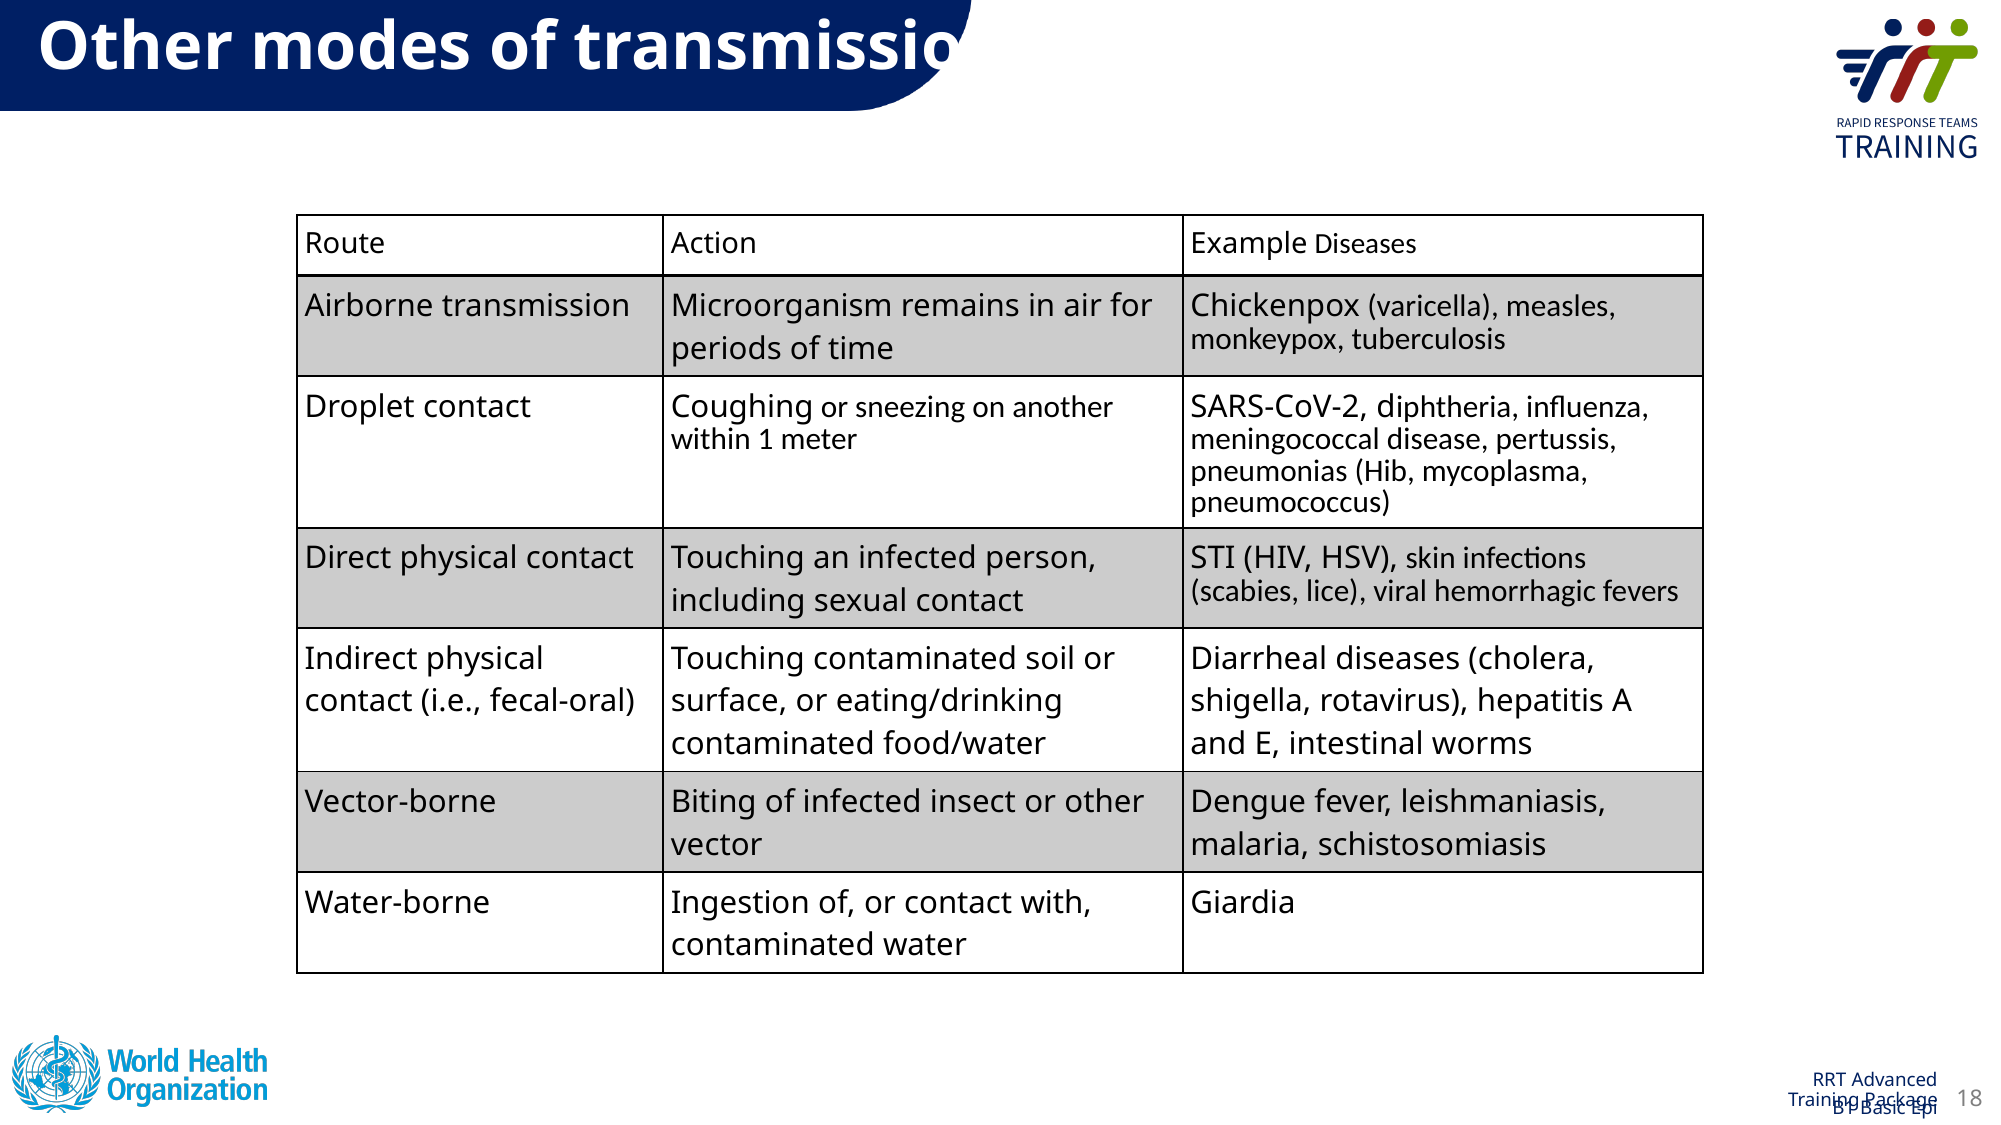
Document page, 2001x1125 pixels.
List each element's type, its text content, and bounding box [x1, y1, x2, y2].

table_cell Airborne transmission [298, 277, 662, 375]
table_cell Dengue fever, leishmaniasis, malaria, schistosomiasis [1184, 772, 1702, 871]
picture [58, 1050, 64, 1058]
table_cell Microorganism remains in air for periods of time [664, 277, 1182, 375]
table_cell Vector-borne [298, 772, 662, 871]
table_cell Biting of infected insect or other vector [664, 772, 1182, 871]
table_cell SARS-CoV-2, diphtheria, influenza, meningococcal disease, pertussis, pneumonias (Hib, mycoplasma, pneumococcus) [1184, 377, 1702, 527]
table_cell Touching an infected person, including sexual contact [664, 529, 1182, 627]
table_header Example Diseases [1184, 216, 1702, 274]
table_cell Water-borne [298, 873, 662, 972]
table_cell Indirect physical contact (i.e., fecal-oral) [298, 629, 662, 771]
table_cell Chickenpox (varicella), measles, monkeypox, tuberculosis [1184, 277, 1702, 375]
table_cell Coughing or sneezing on another within 1 meter [664, 377, 1182, 527]
table_cell Ingestion of, or contact with, contaminated water [664, 873, 1182, 972]
picture [12, 1083, 48, 1113]
picture [12, 1035, 267, 1113]
table_cell Droplet contact [298, 377, 662, 527]
table_cell Diarrheal diseases (cholera, shigella, rotavirus), hepatitis A and E, intestinal worms [1184, 629, 1702, 771]
table_cell Touching contaminated soil or surface, or eating/drinking contaminated food/water [664, 629, 1182, 771]
table_cell Direct physical contact [298, 529, 662, 627]
table_header Route [298, 216, 662, 274]
picture [0, 0, 972, 111]
title Other modes of transmission [29, 0, 1831, 100]
table_cell STI (HIV, HSV), skin infections (scabies, lice), viral hemorrhagic fevers [1184, 529, 1702, 627]
table_cell Giardia [1184, 873, 1702, 972]
picture [1835, 19, 1978, 167]
table_header Action [664, 216, 1182, 274]
